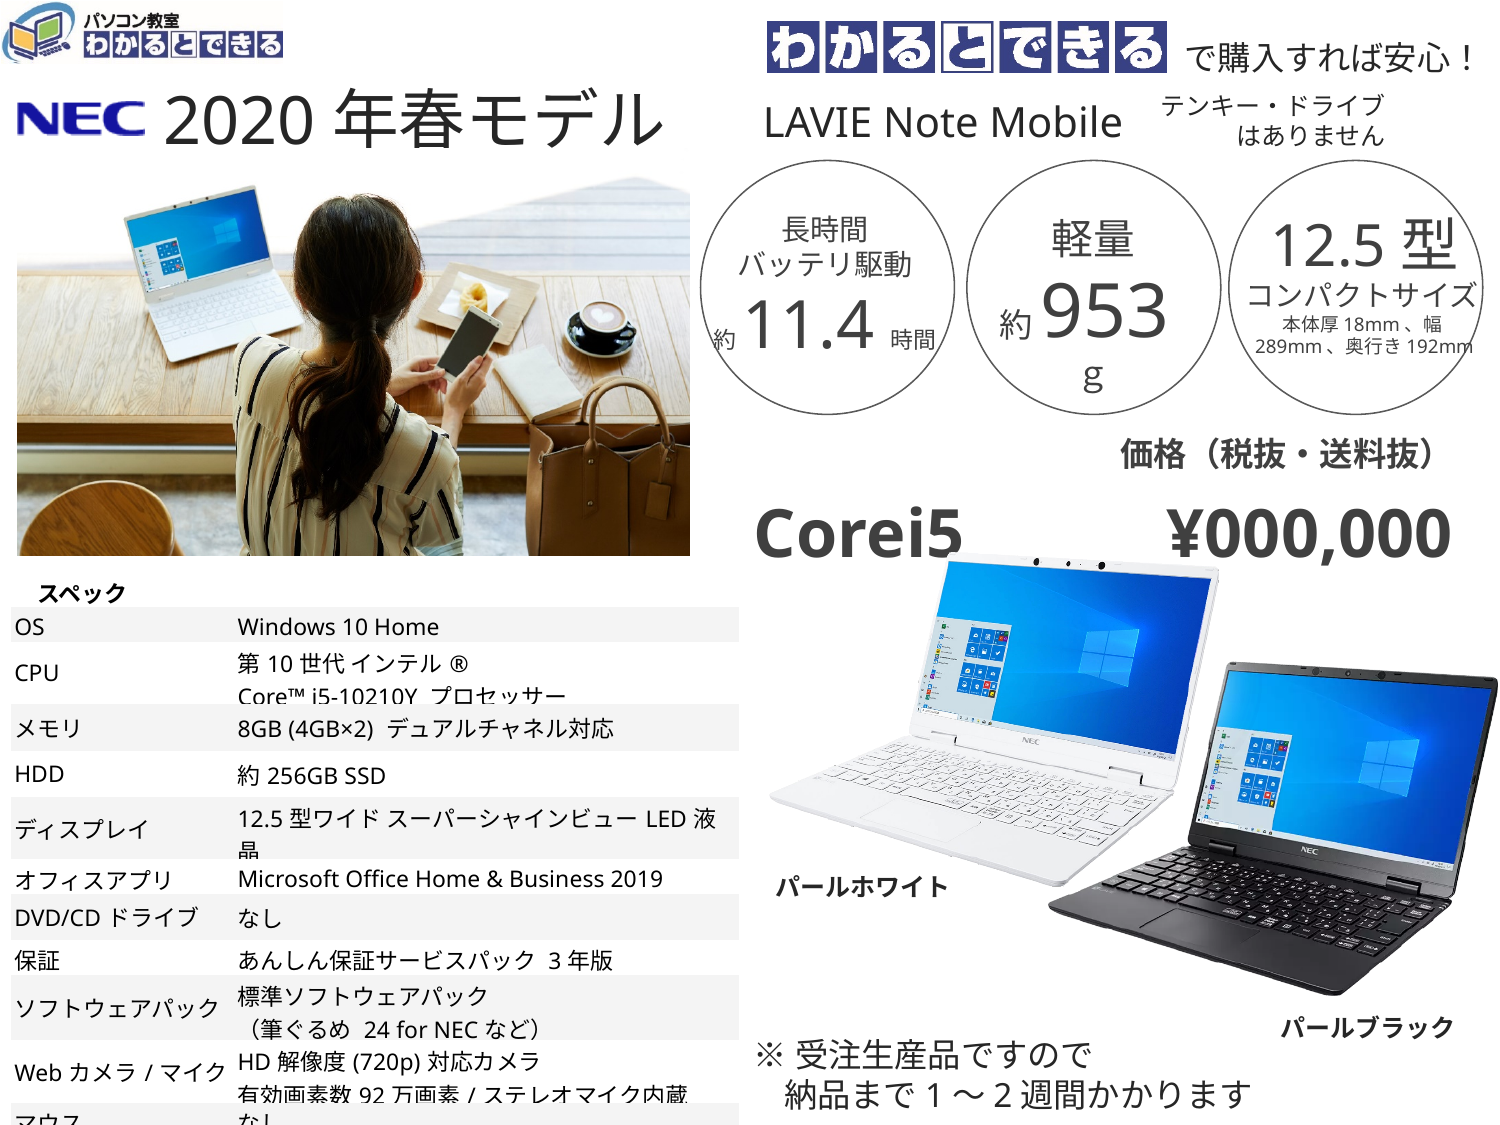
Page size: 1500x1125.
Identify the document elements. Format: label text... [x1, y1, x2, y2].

picture [767, 21, 1167, 73]
table_cell Webカメラ/マイク [11, 1040, 234, 1103]
text_box [965, 242, 974, 333]
table_cell CPU [11, 642, 234, 704]
table_cell メモリ [11, 704, 234, 751]
table_cell OS [11, 607, 234, 642]
table_cell あんしん保証サービスパック 3年版 [234, 940, 739, 975]
table_cell ディスプレイ [11, 797, 234, 859]
table_cell 8GB (4GB×2) デュアルチャネル対応 [234, 704, 739, 751]
table_cell オフィスアプリ [11, 859, 234, 894]
text_box [961, 234, 974, 339]
text_box [1032, 400, 1155, 416]
table_cell HD解像度(720p)対応カメラ 有効画素数92万画素/ステレオマイク内蔵 [234, 1040, 739, 1103]
table_cell DVD/CDドライブ [11, 894, 234, 940]
picture [1, 1, 283, 64]
table_cell 第10世代 インテル® Core™ i5-10210Y プロセッサー [234, 642, 739, 704]
text_box [1212, 238, 1222, 337]
text_box [730, 159, 925, 204]
table_cell マウス [11, 1103, 234, 1125]
table_cell ¥000,000 [1080, 487, 1453, 552]
table_cell 約256GB SSD [234, 751, 739, 797]
text_box 2020年春モデル [163, 77, 667, 148]
picture [17, 148, 690, 556]
table_cell なし [234, 894, 739, 940]
text_box [1262, 159, 1450, 200]
table_cell Corei5 [754, 487, 1080, 576]
table_cell ソフトウェアパック [11, 975, 234, 1040]
table_cell なし [234, 1103, 739, 1125]
text_box 長時間 バッテリ駆動 約11.4時間 [690, 204, 961, 369]
text_box LAVIE Note Mobile [762, 96, 1124, 147]
text_box で購入すれば安心！ [1184, 37, 1500, 78]
picture [17, 101, 145, 136]
text_box 12.5型 コンパクトサイズ 本体厚18mm、幅289mm、奥行き192mm [1228, 200, 1500, 366]
table_cell Windows 10 Home [234, 607, 739, 642]
table_header スペック [11, 572, 739, 607]
text_box [995, 159, 1192, 205]
text_box 軽量 約953ｇ [974, 205, 1212, 400]
table_cell Microsoft Office Home & Business 2019 [234, 859, 739, 894]
text_box テンキー・ドライブ はありません [1160, 90, 1386, 151]
table_cell 標準ソフトウェアパック （筆ぐるめ 24 for NECなど） [234, 975, 739, 1040]
text_box ※受注生産品ですので 納品まで1～2週間かかります [753, 1034, 1286, 1115]
table_cell 12.5型ワイド スーパーシャインビューLED液晶 [234, 797, 739, 859]
table_cell 保証 [11, 940, 234, 975]
table_header 価格（税抜・送料抜） [754, 422, 1453, 487]
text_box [760, 552, 1498, 1051]
text_box [728, 369, 927, 416]
table_cell HDD [11, 751, 234, 797]
text_box [1254, 366, 1457, 416]
